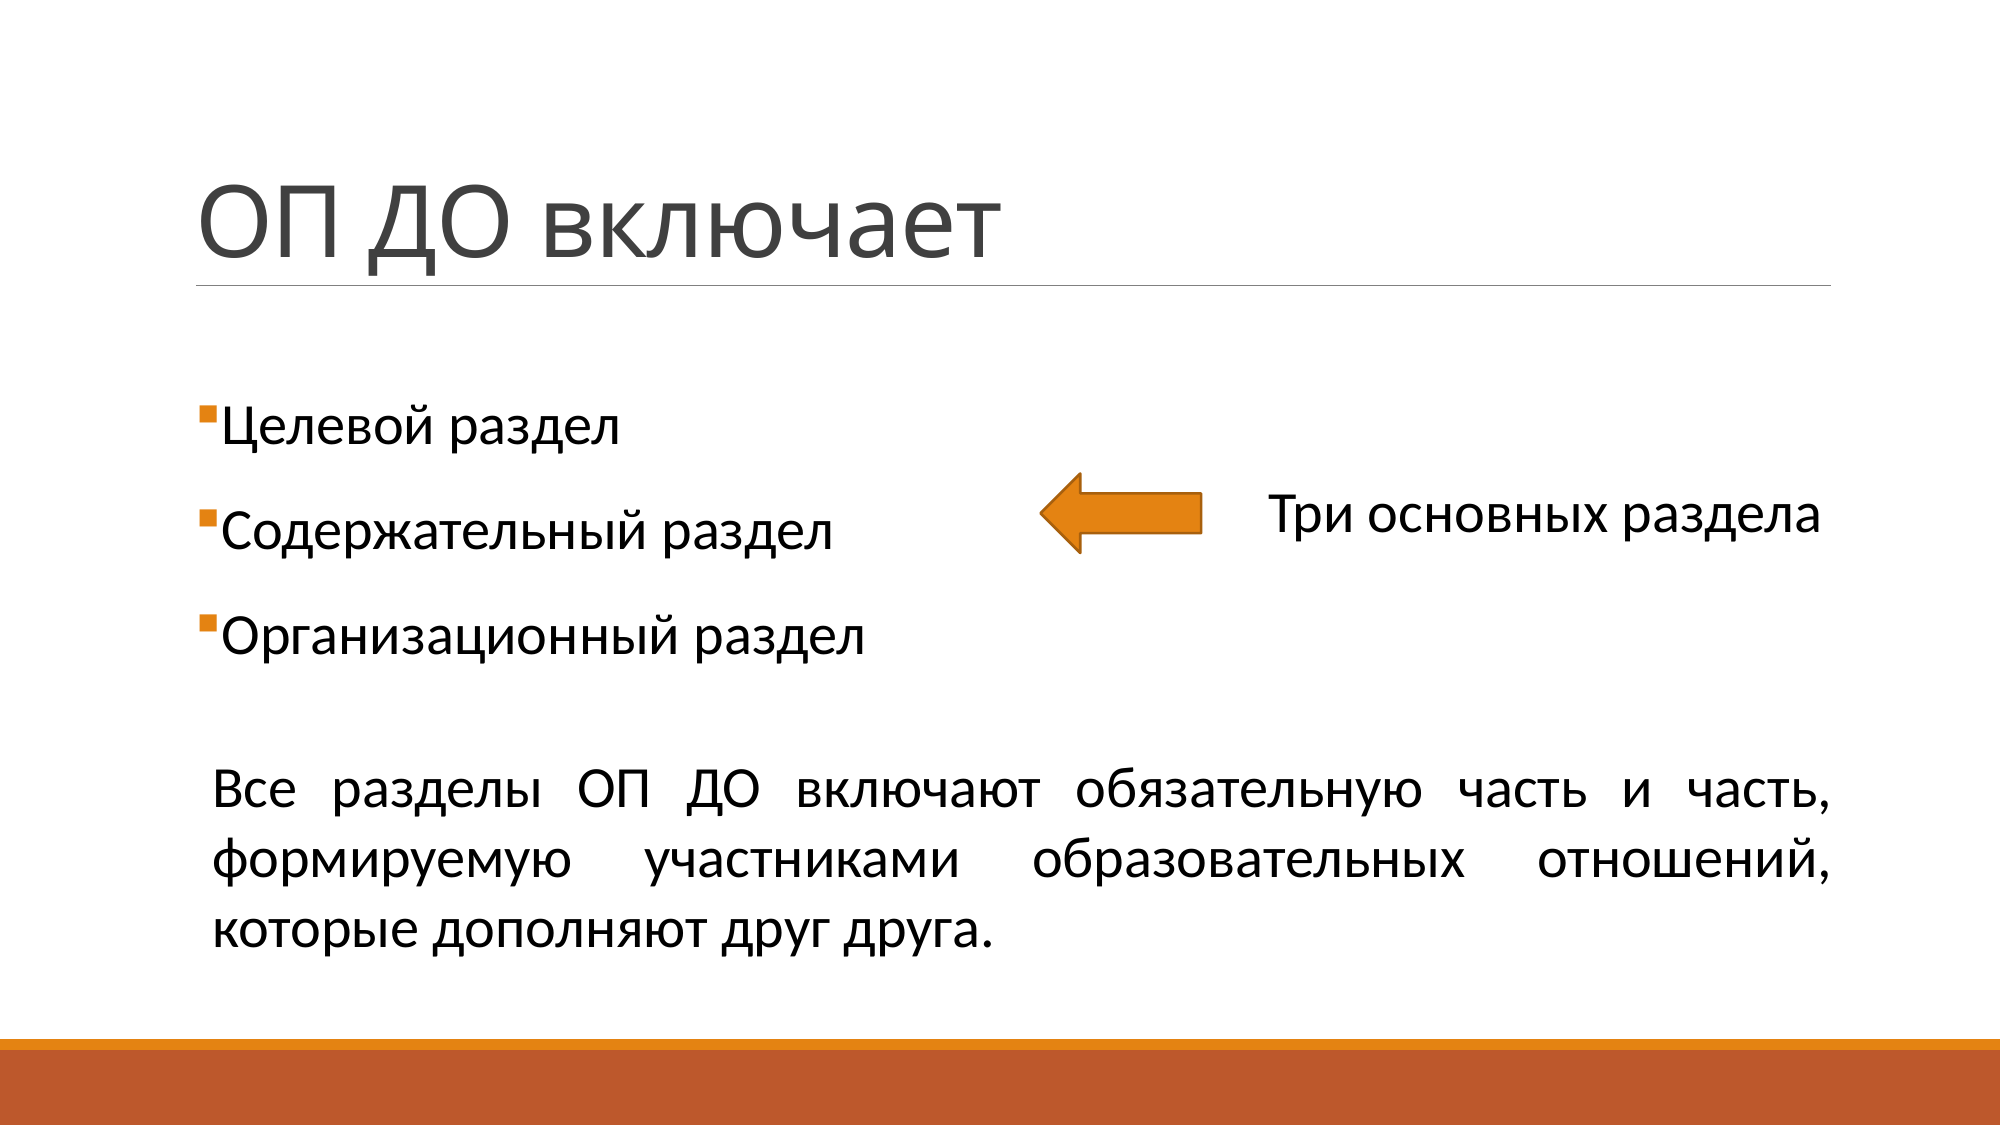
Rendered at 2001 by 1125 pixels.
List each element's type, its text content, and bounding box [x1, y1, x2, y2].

text_box Целевой раздел Содержательный раздел Организационный раздел [179, 343, 892, 674]
text_box Все разделы ОП ДО включают обязательную часть и часть, формируемую участниками образовательных отношений, которые дополняют друг друга. [197, 741, 1848, 967]
title ОП ДО включает [180, 47, 1830, 285]
text_box [1039, 472, 1203, 555]
text_box Три основных раздела [1253, 467, 1848, 552]
